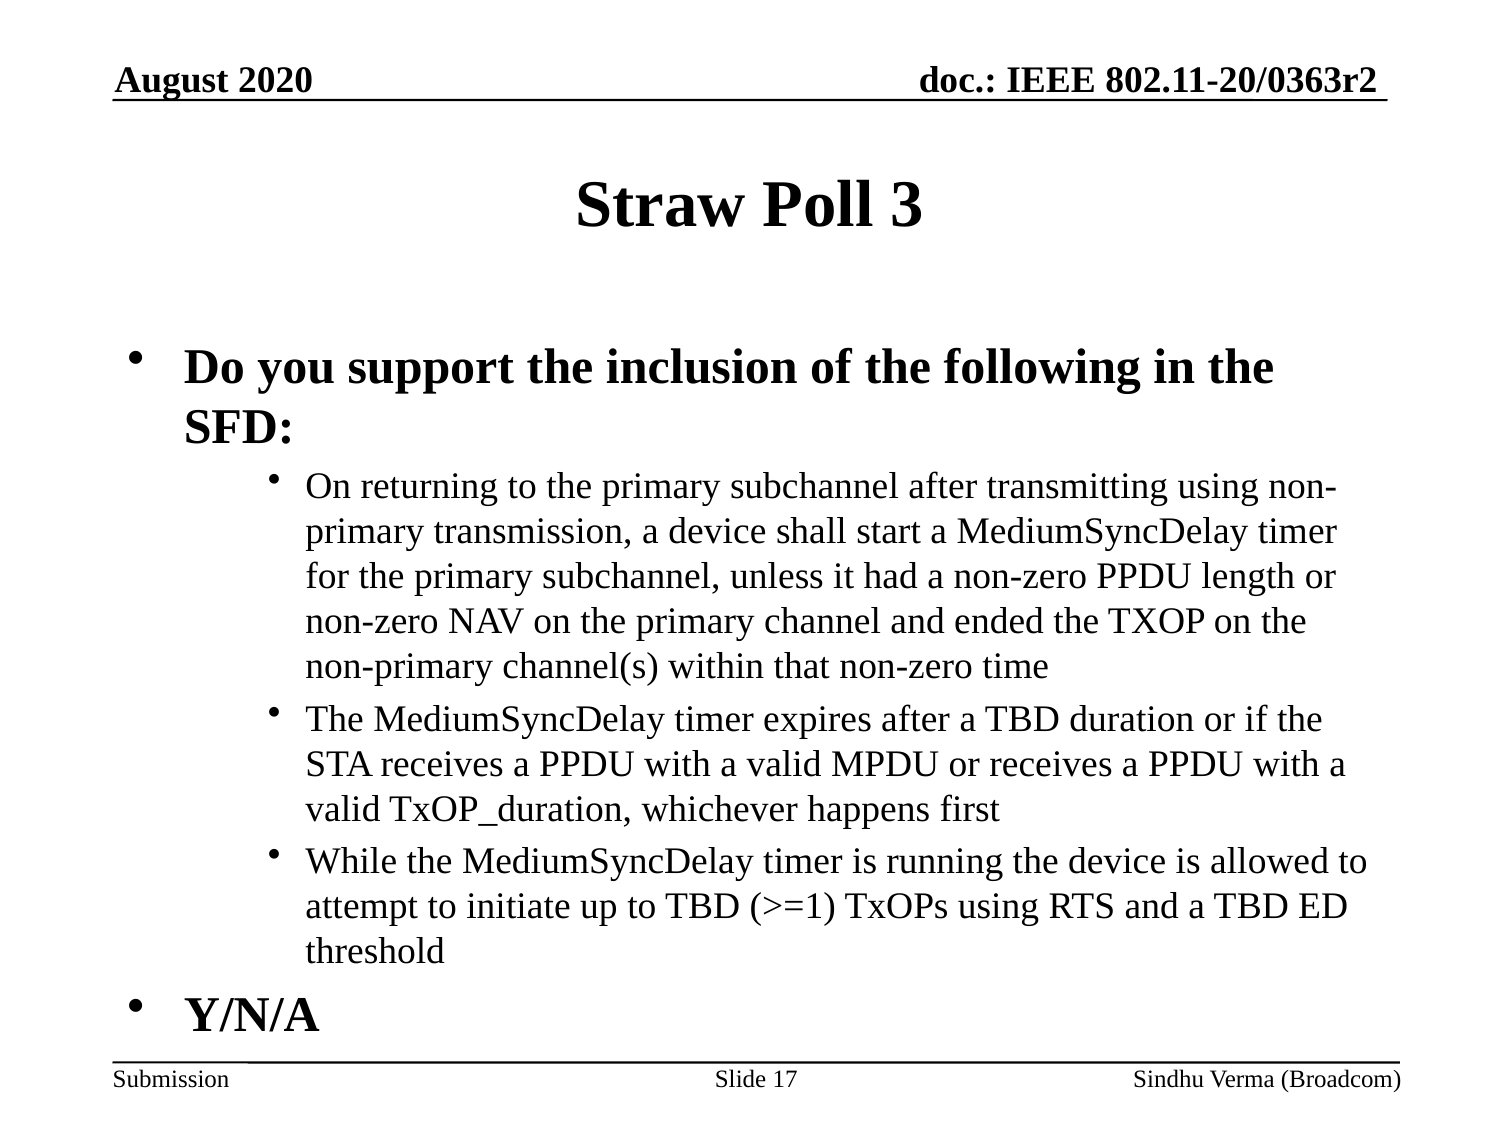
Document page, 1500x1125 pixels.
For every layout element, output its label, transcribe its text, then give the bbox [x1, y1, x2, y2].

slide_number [114, 54, 316, 101]
title Straw Poll 3 [112, 112, 1388, 288]
footer Sindhu Verma (Broadcom) [1129, 1061, 1402, 1093]
list Do you support the inclusion of the following in the SFD: On returning to the primary subchannel after transmitting using non-primary transmission, a device shall start a MediumSyncDelay timer for the primary subchannel, unless it had a non-zero PPDU length or non-zero NAV on the primary channel and ended the TXOP on the non-primary channel(s) within that non-zero time The MediumSyncDelay timer expires after a TBD duration or if the STA receives a PPDU with a valid MPDU or receives a PPDU with a valid TxOP_duration, whichever happens first While the MediumSyncDelay timer is running the device is allowed to attempt to initiate up to TBD (>=1) TxOPs using RTS and a TBD ED threshold Y/N/A [112, 326, 1388, 1002]
slide_number Slide 17 [712, 1061, 800, 1093]
